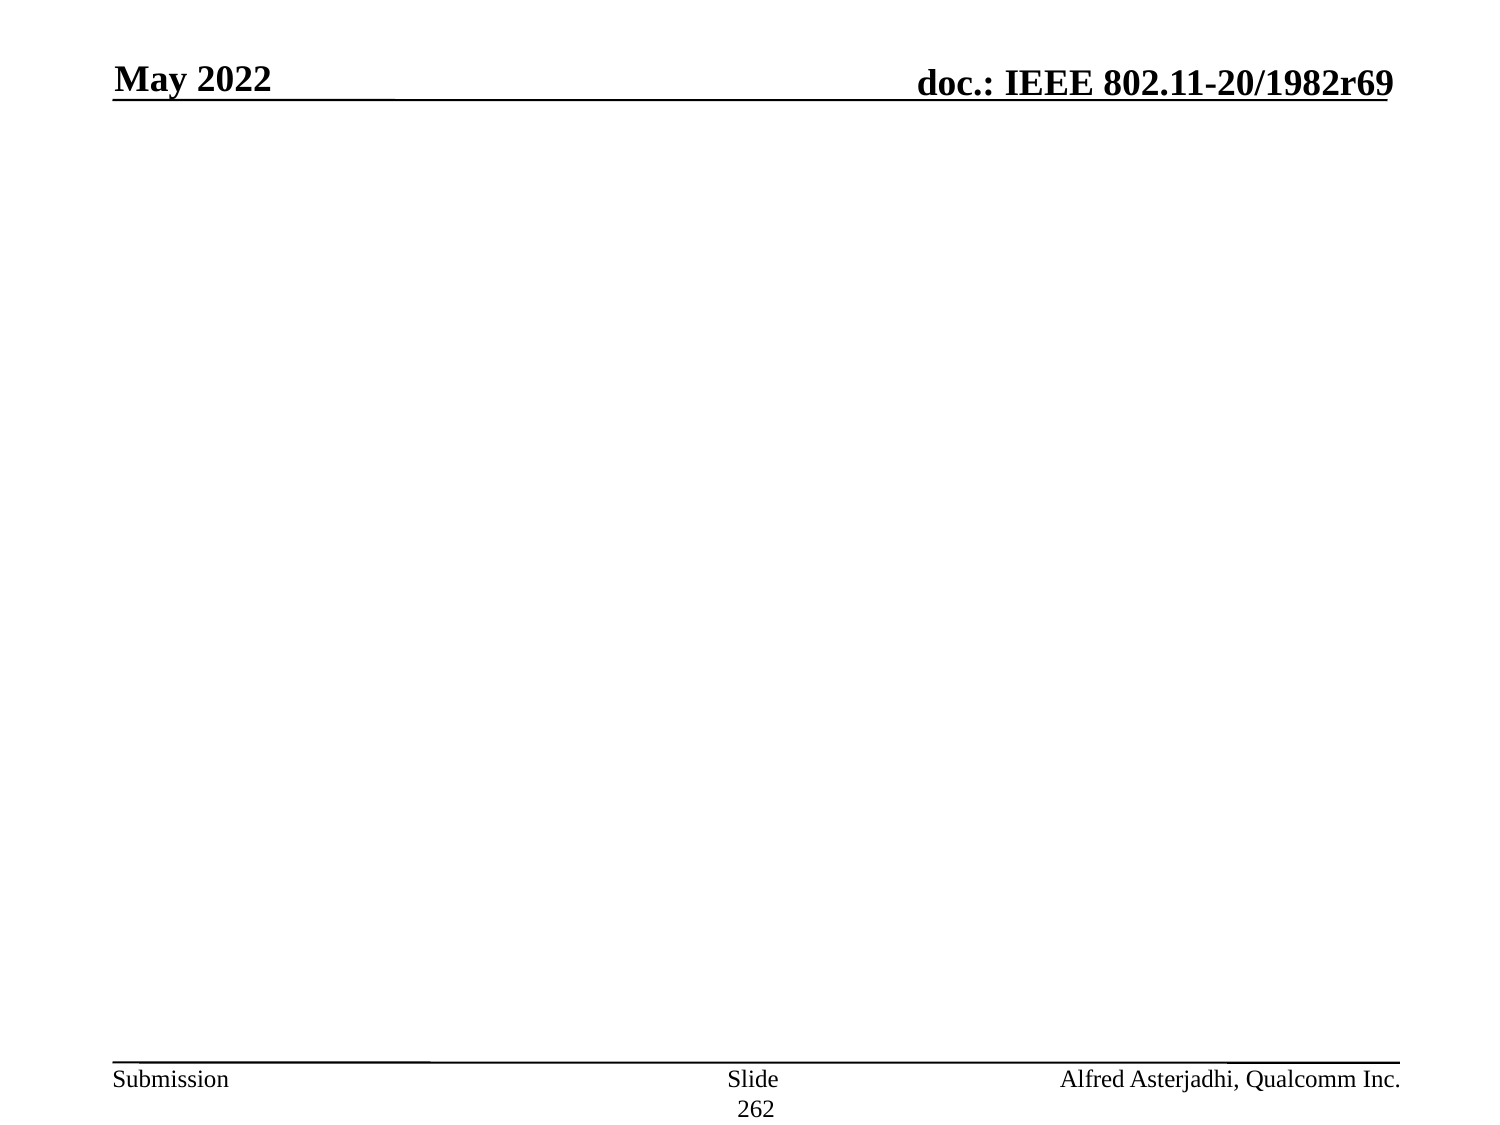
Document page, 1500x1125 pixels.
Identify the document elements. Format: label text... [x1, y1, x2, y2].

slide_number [114, 54, 423, 100]
slide_number Slide 262 [712, 1061, 800, 1123]
footer Alfred Asterjadhi, Qualcomm Inc. [878, 1061, 1402, 1093]
